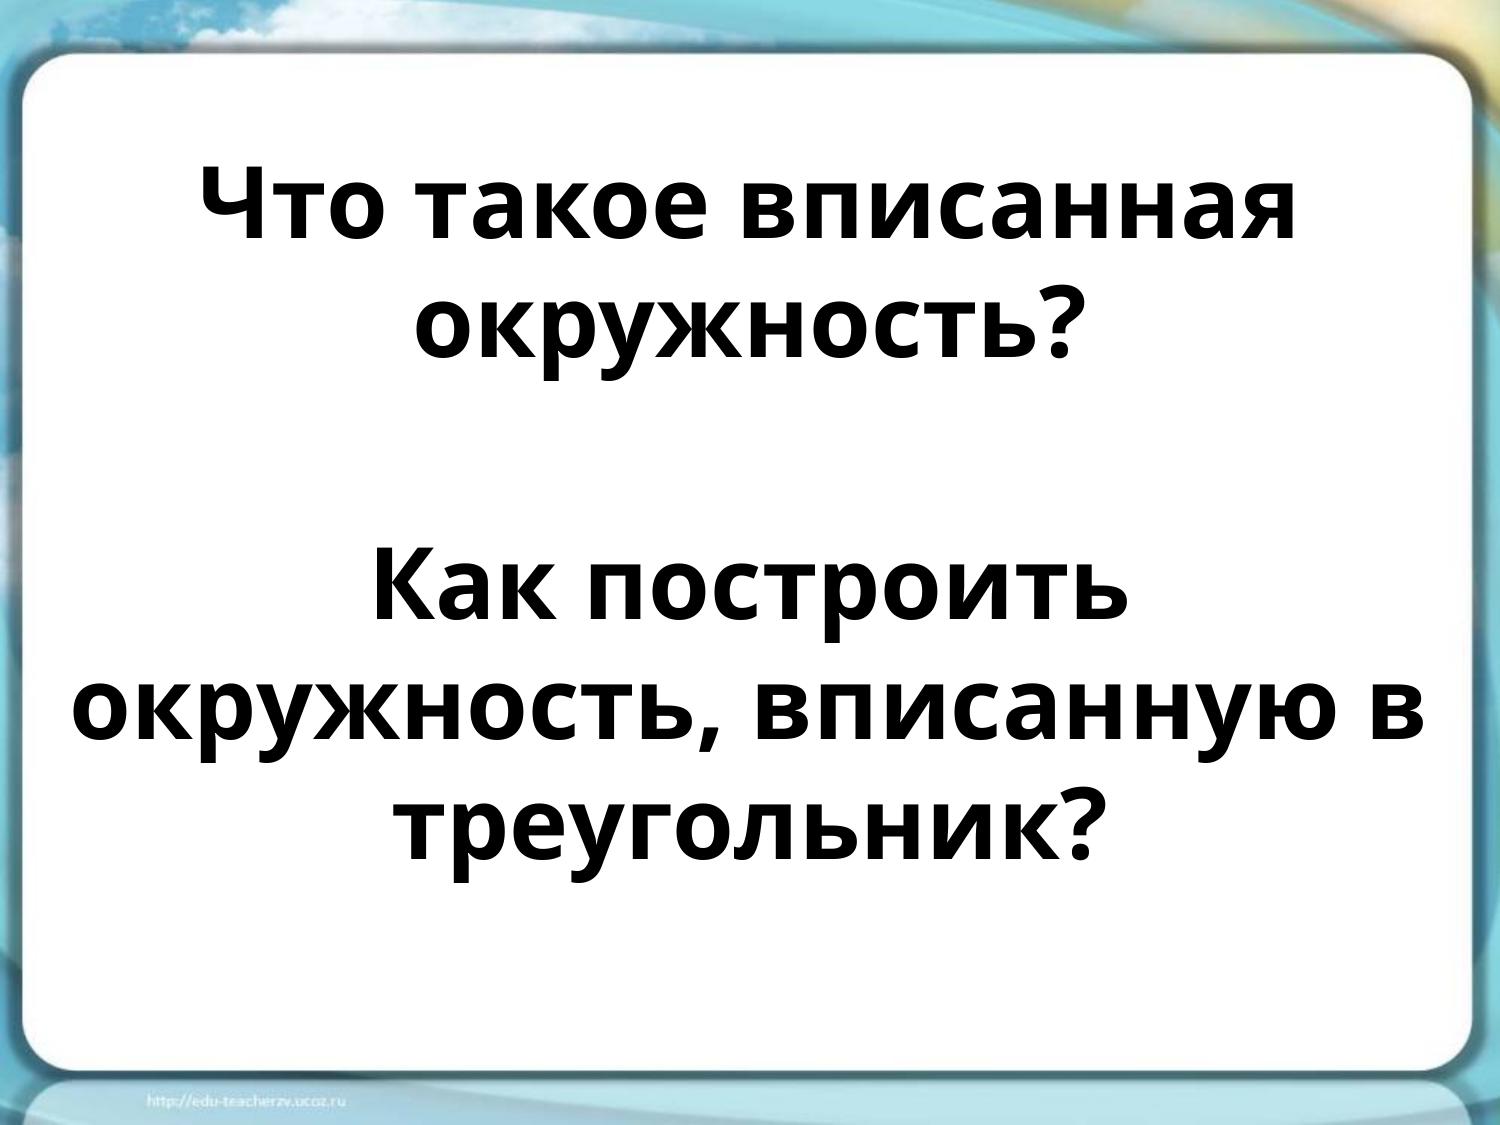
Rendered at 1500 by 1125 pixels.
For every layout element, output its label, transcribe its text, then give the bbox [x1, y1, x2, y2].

title Что такое вписанная окружность? [29, 36, 1471, 361]
picture [0, 0, 1500, 1125]
text_box Как построить окружность, вписанную в треугольник? [29, 361, 1471, 917]
